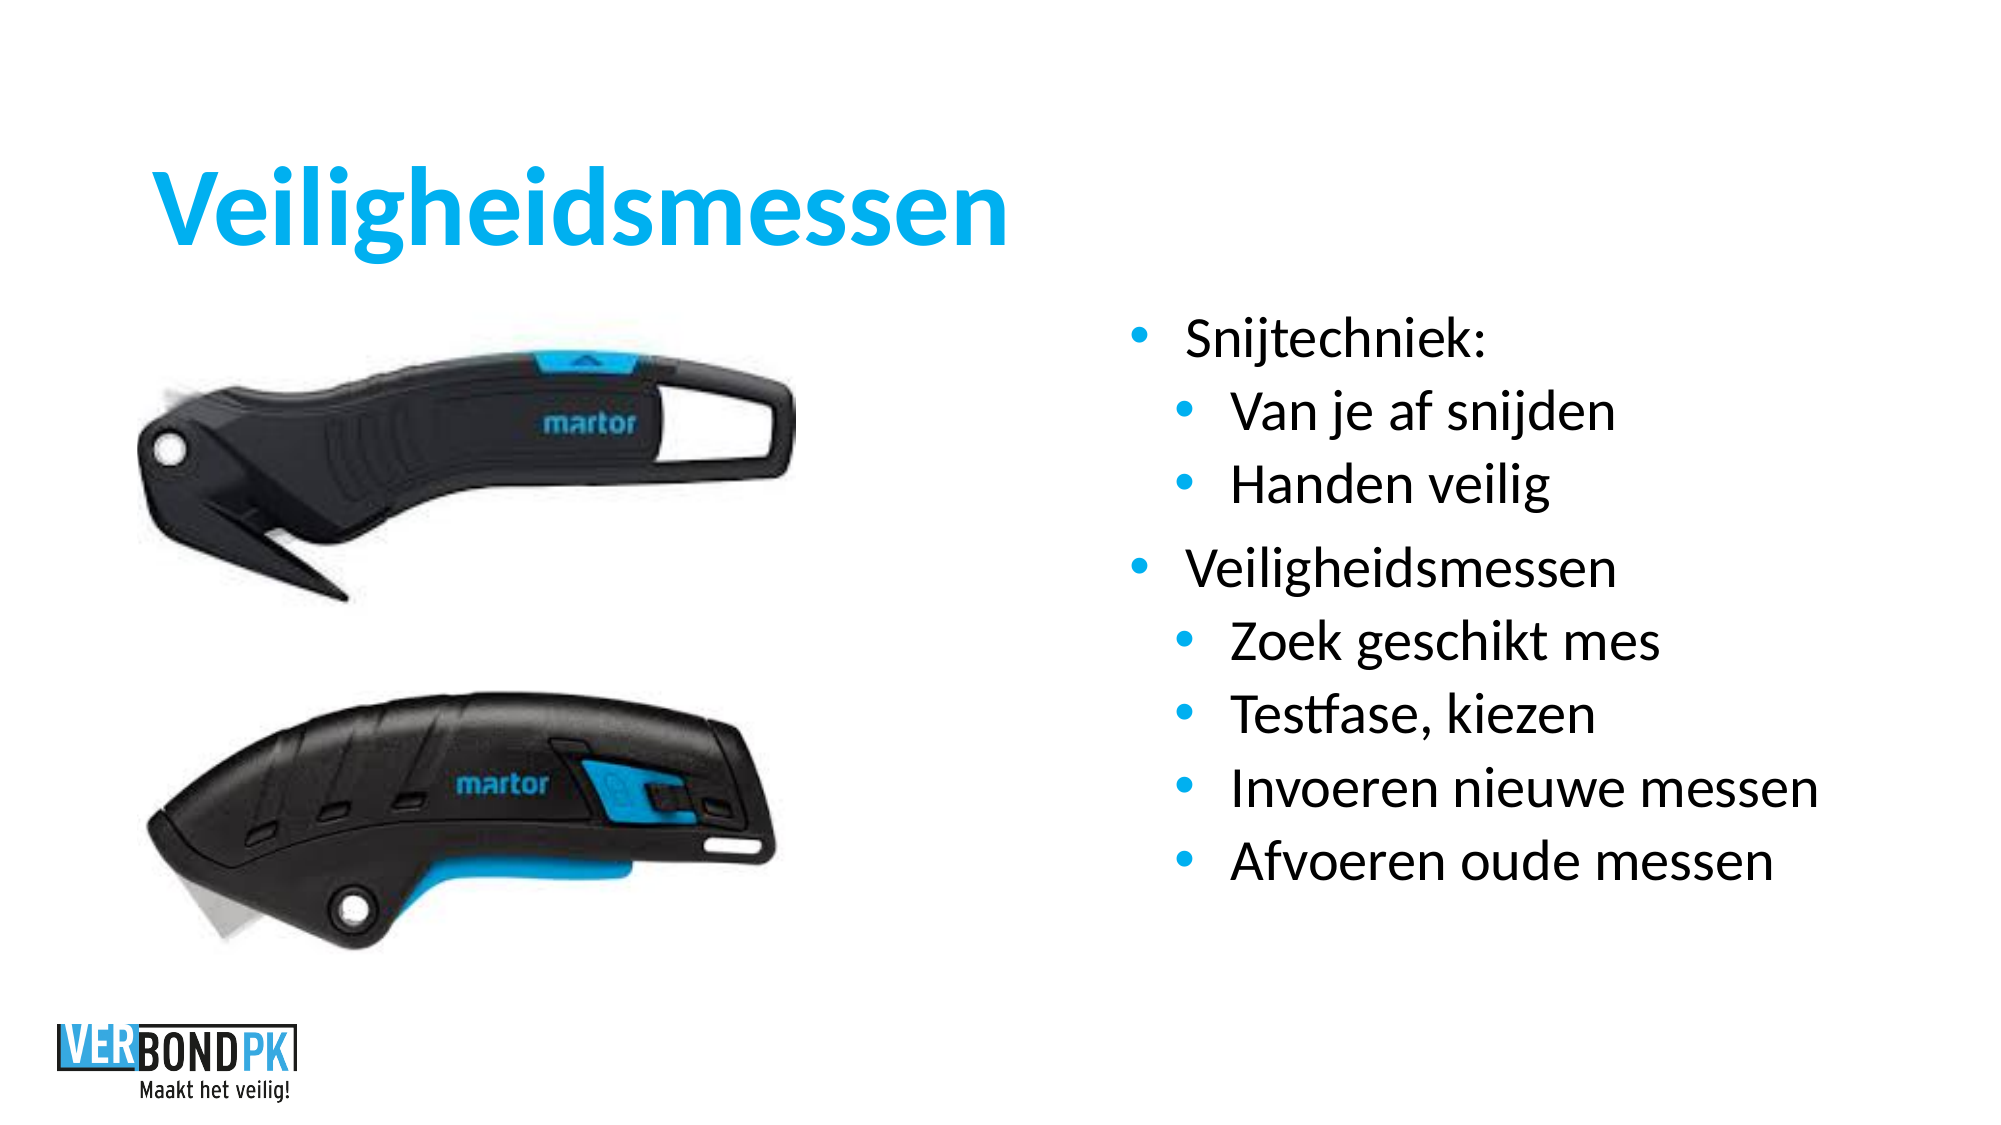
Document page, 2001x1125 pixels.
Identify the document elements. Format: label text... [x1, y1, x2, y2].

picture [57, 1024, 297, 1103]
picture [137, 297, 796, 657]
picture [137, 676, 793, 962]
list Snijtechniek: Van je af snijden Handen veilig Veiligheidsmessen Zoek geschikt mes Testfase, kiezen Invoeren nieuwe messen Afvoeren oude messen [1114, 299, 1863, 1014]
title Veiligheidsmessen [137, 59, 1863, 278]
